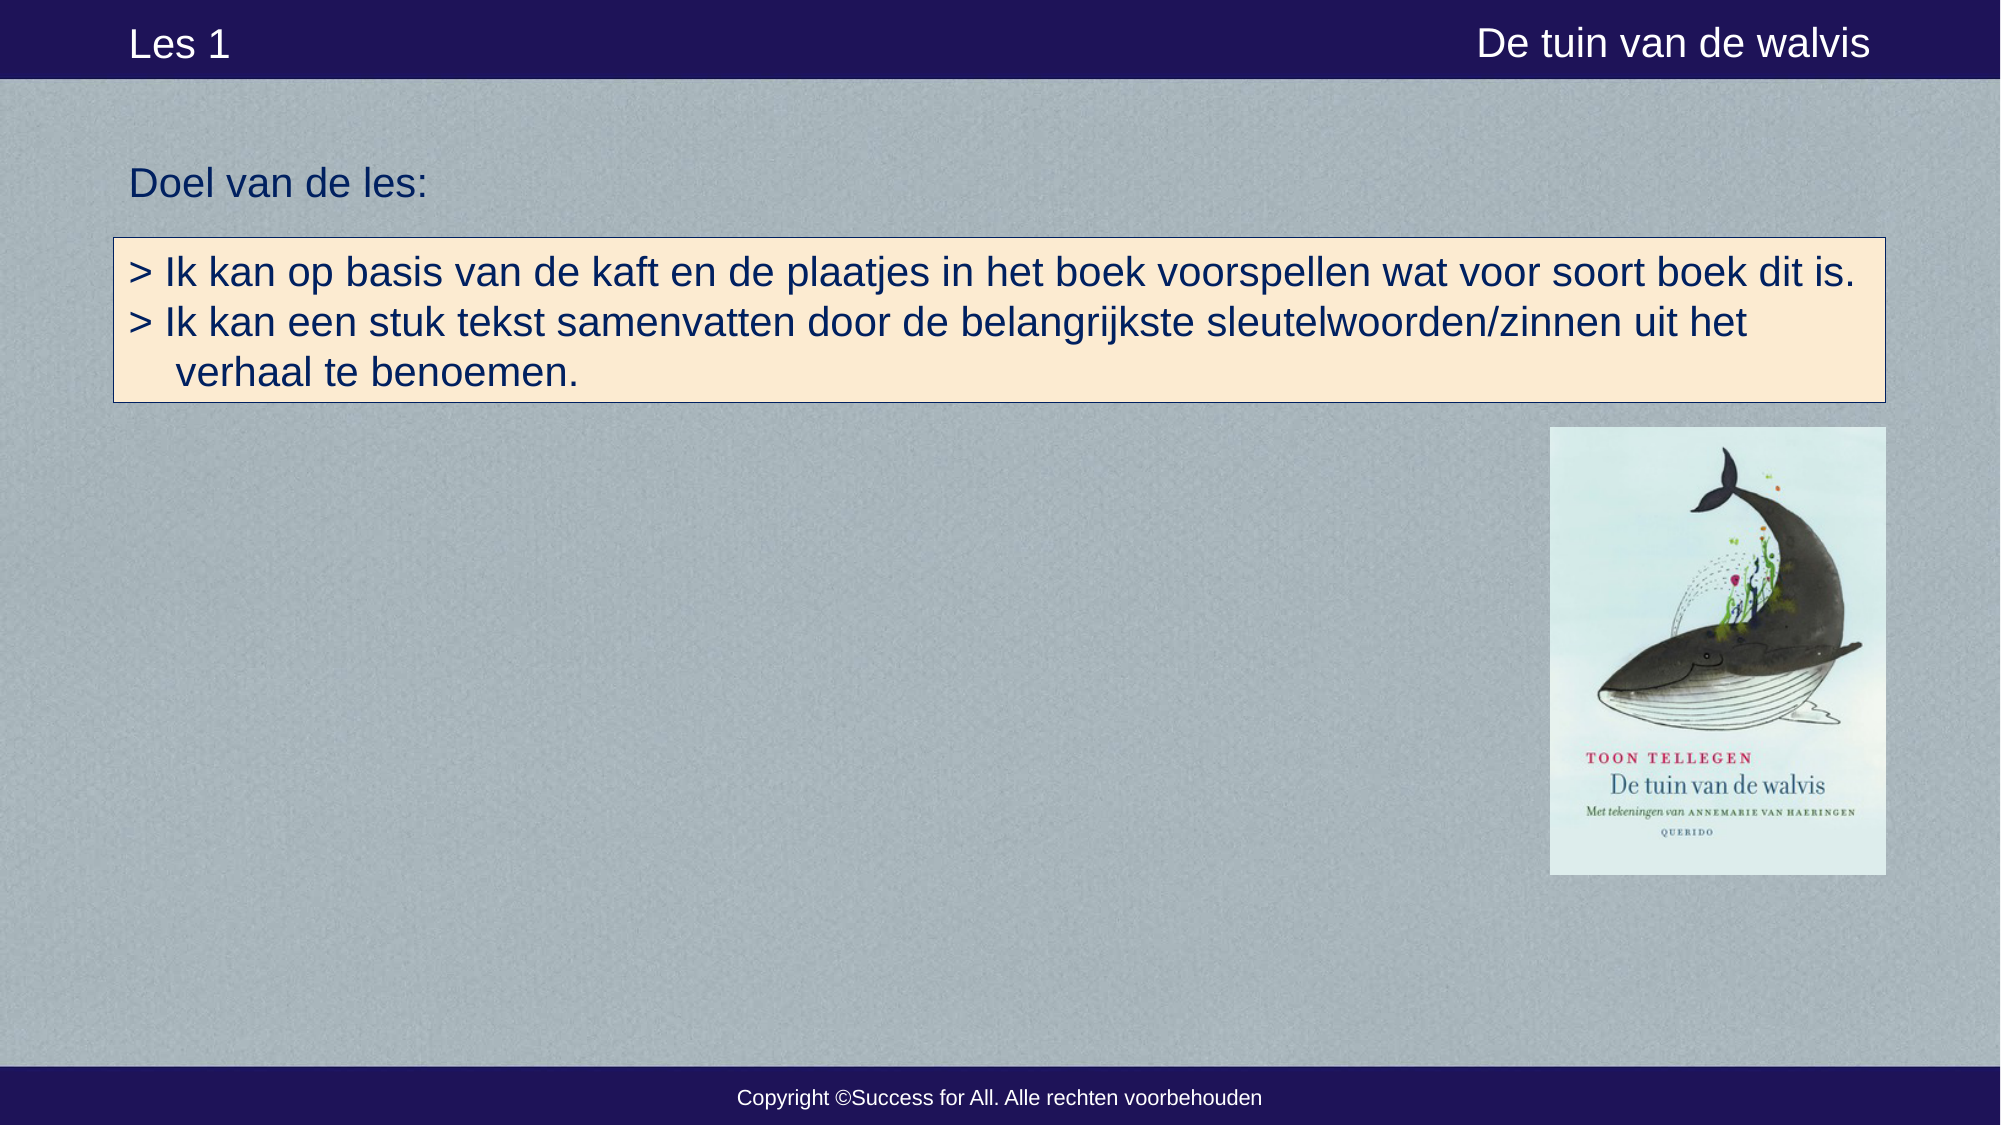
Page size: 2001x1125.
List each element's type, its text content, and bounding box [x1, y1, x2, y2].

text_box Doel van de les: [113, 148, 1635, 214]
picture [0, 0, 2001, 1125]
text_box De tuin van de walvis [999, 8, 1886, 73]
text_box Les 1 [114, 9, 354, 75]
text_box > Ik kan op basis van de kaft en de plaatjes in het boek voorspellen wat voor soort boek dit is. > Ik kan een stuk tekst samenvatten door de belangrijkste sleutelwoorden/zinnen uit het verhaal te benoemen. [113, 237, 1886, 403]
text_box Copyright ©Success for All. Alle rechten voorbehouden [0, 1076, 2000, 1125]
